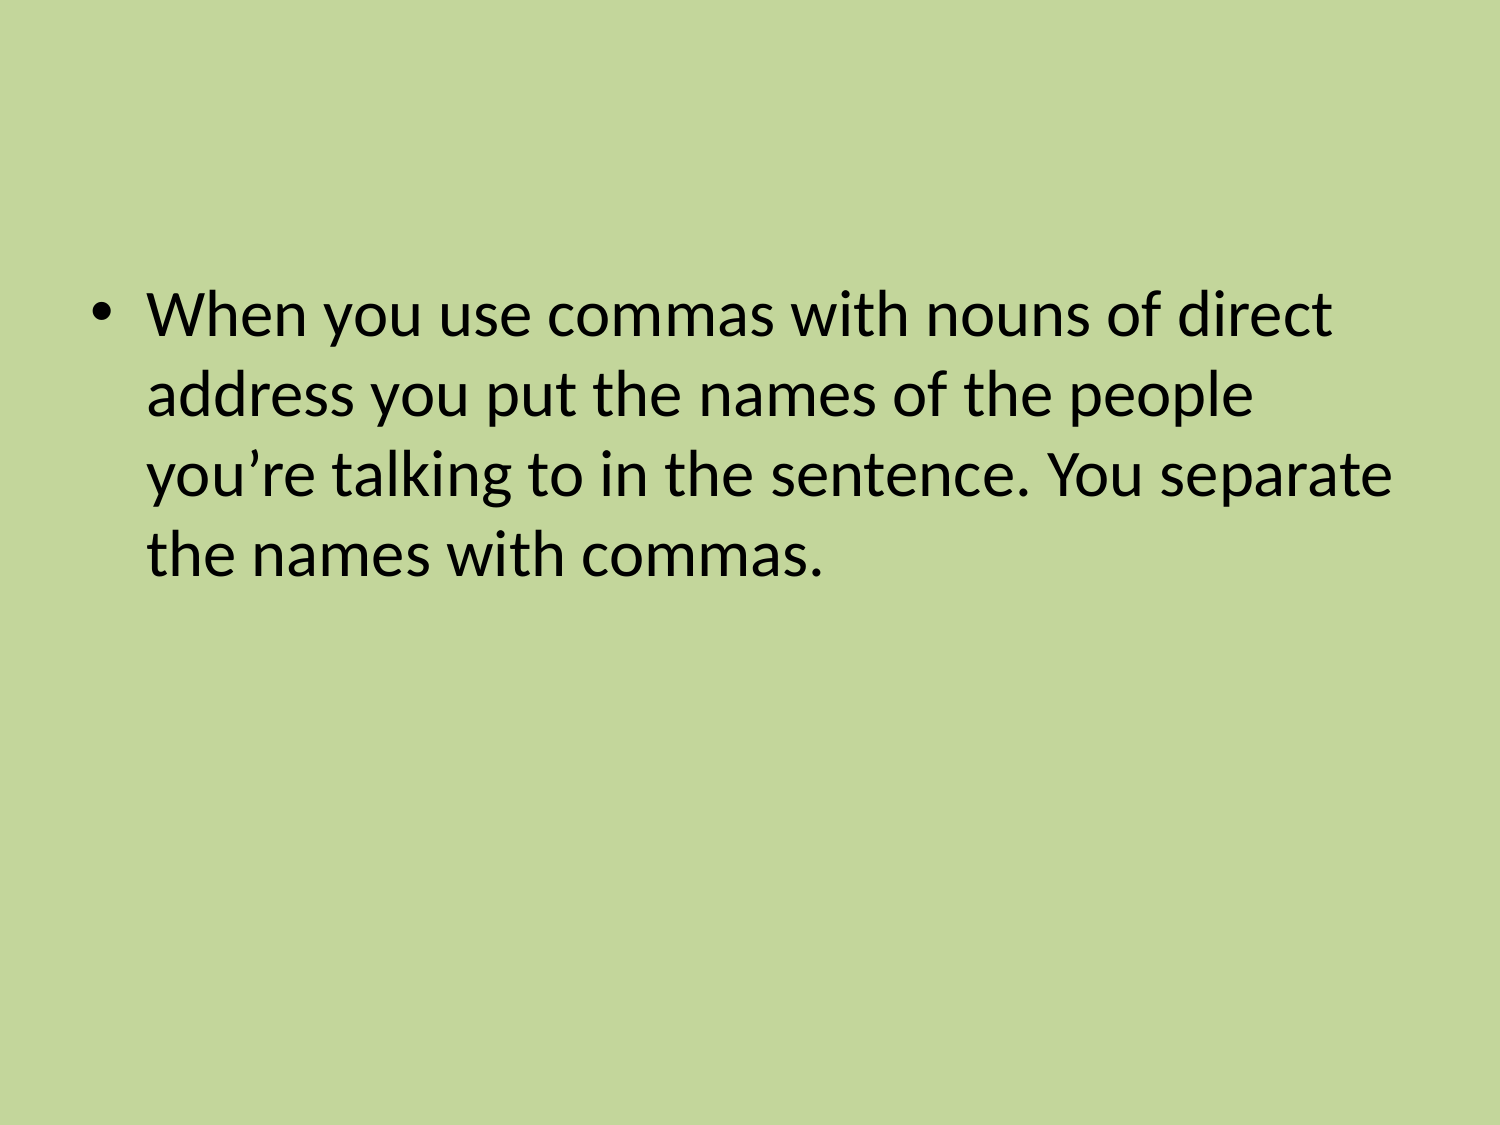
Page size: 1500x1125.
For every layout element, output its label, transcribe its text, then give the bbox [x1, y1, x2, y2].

list When you use commas with nouns of direct address you put the names of the people you’re talking to in the sentence. You separate the names with commas. [75, 262, 1425, 1005]
